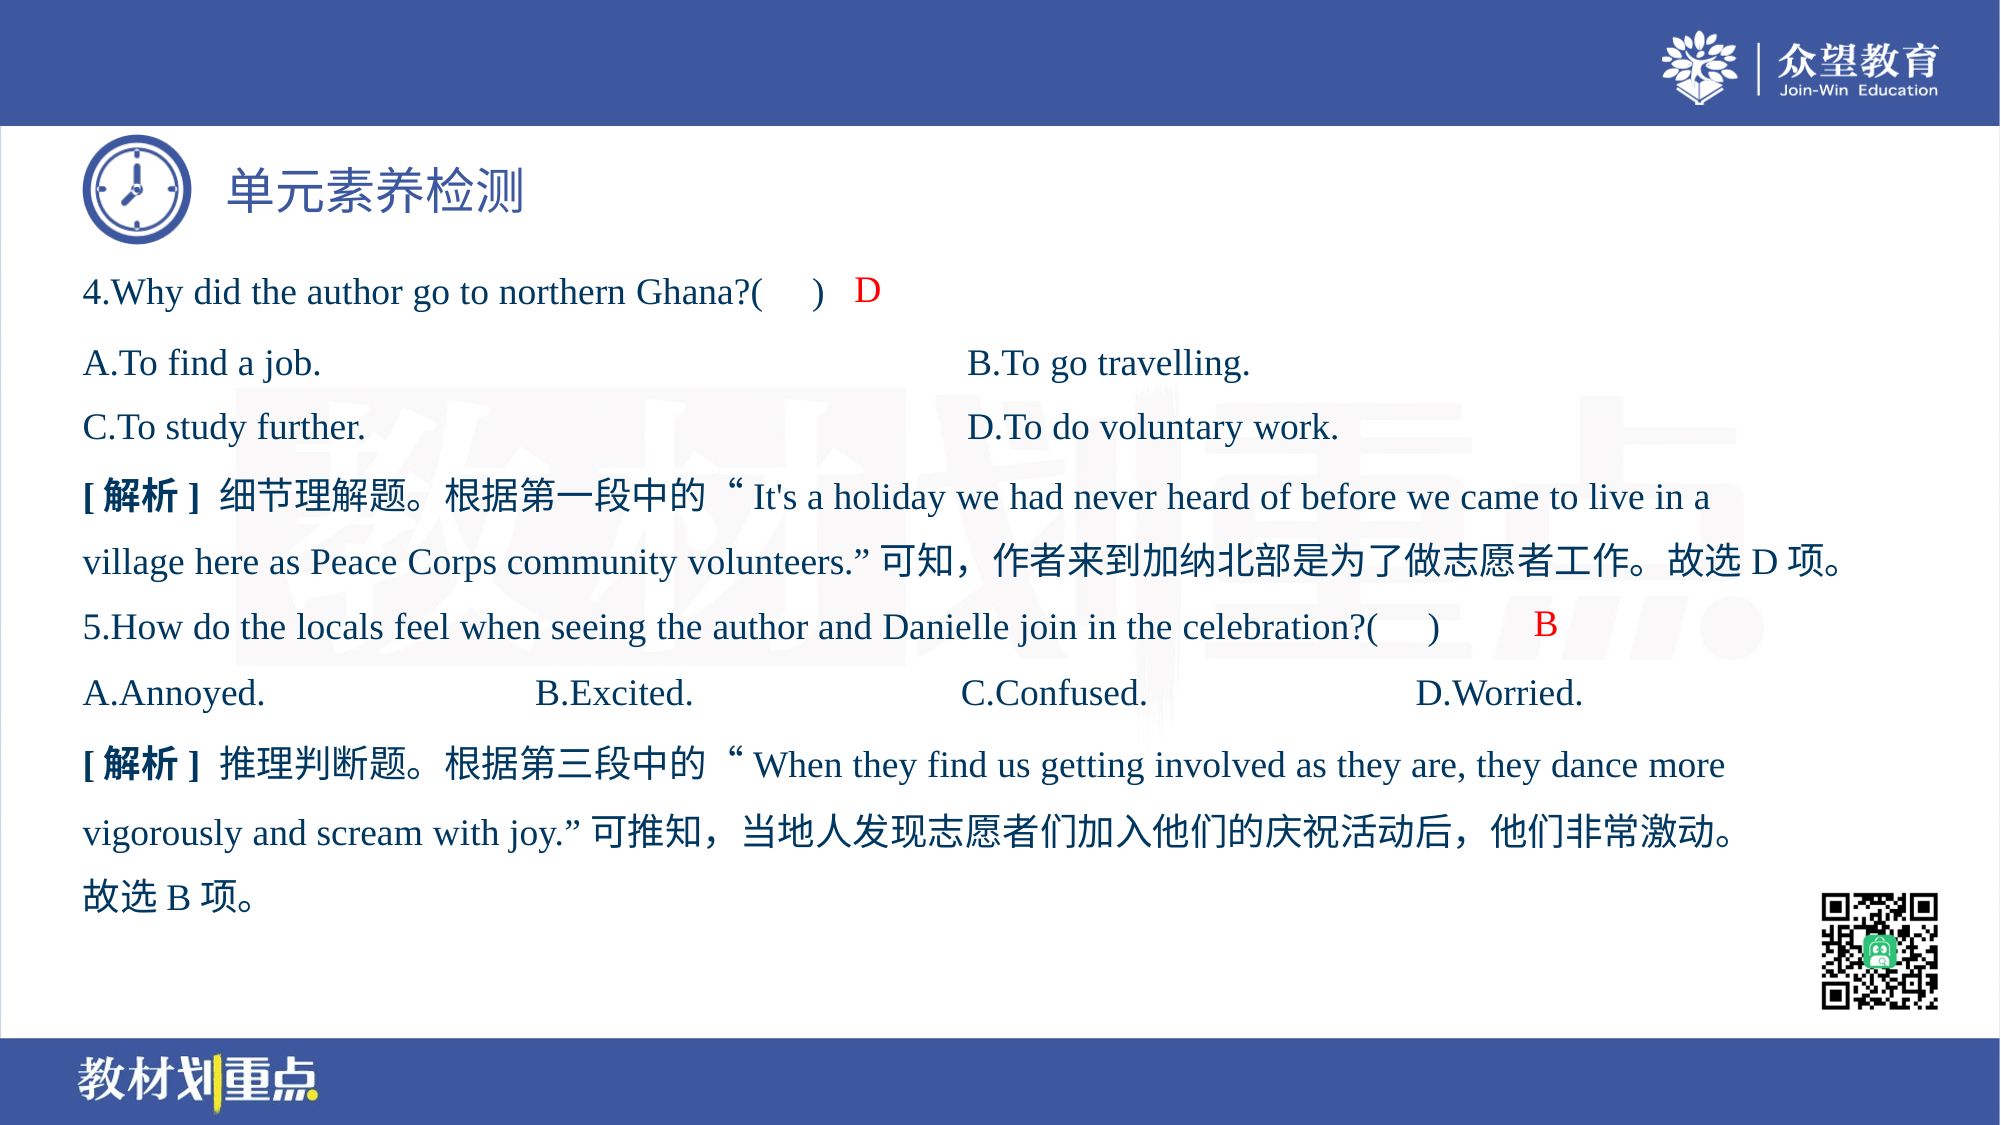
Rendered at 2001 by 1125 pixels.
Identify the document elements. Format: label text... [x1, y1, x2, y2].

text_box A.To find a job. B.To go travelling. C.To study further. D.To do voluntary work. [82, 313, 1817, 441]
text_box B [1519, 579, 1573, 638]
text_box D [840, 245, 896, 304]
text_box [解析] 细节理解题。根据第一段中的“It's a holiday we had never heard of before we came to live in a village here as Peace Corps community volunteers.”可知，作者来到加纳北部是为了做志愿者工作。故选D项。 [82, 448, 1817, 575]
text_box 4.Why did the author go to northern Ghana?( ) [82, 247, 1817, 306]
text_box 5.How do the locals feel when seeing the author and Danielle join in the celebration?( ) [82, 581, 1817, 640]
text_box [解析] 推理判断题。根据第三段中的“When they find us getting involved as they are, they dance more vigorously and scream with joy.”可推知，当地人发现志愿者们加入他们的庆祝活动后，他们非常激动。 故选B项。 [82, 715, 1817, 912]
text_box A.Annoyed. B.Excited. C.Confused. D.Worried. [82, 648, 1817, 707]
picture [0, 0, 2000, 1125]
